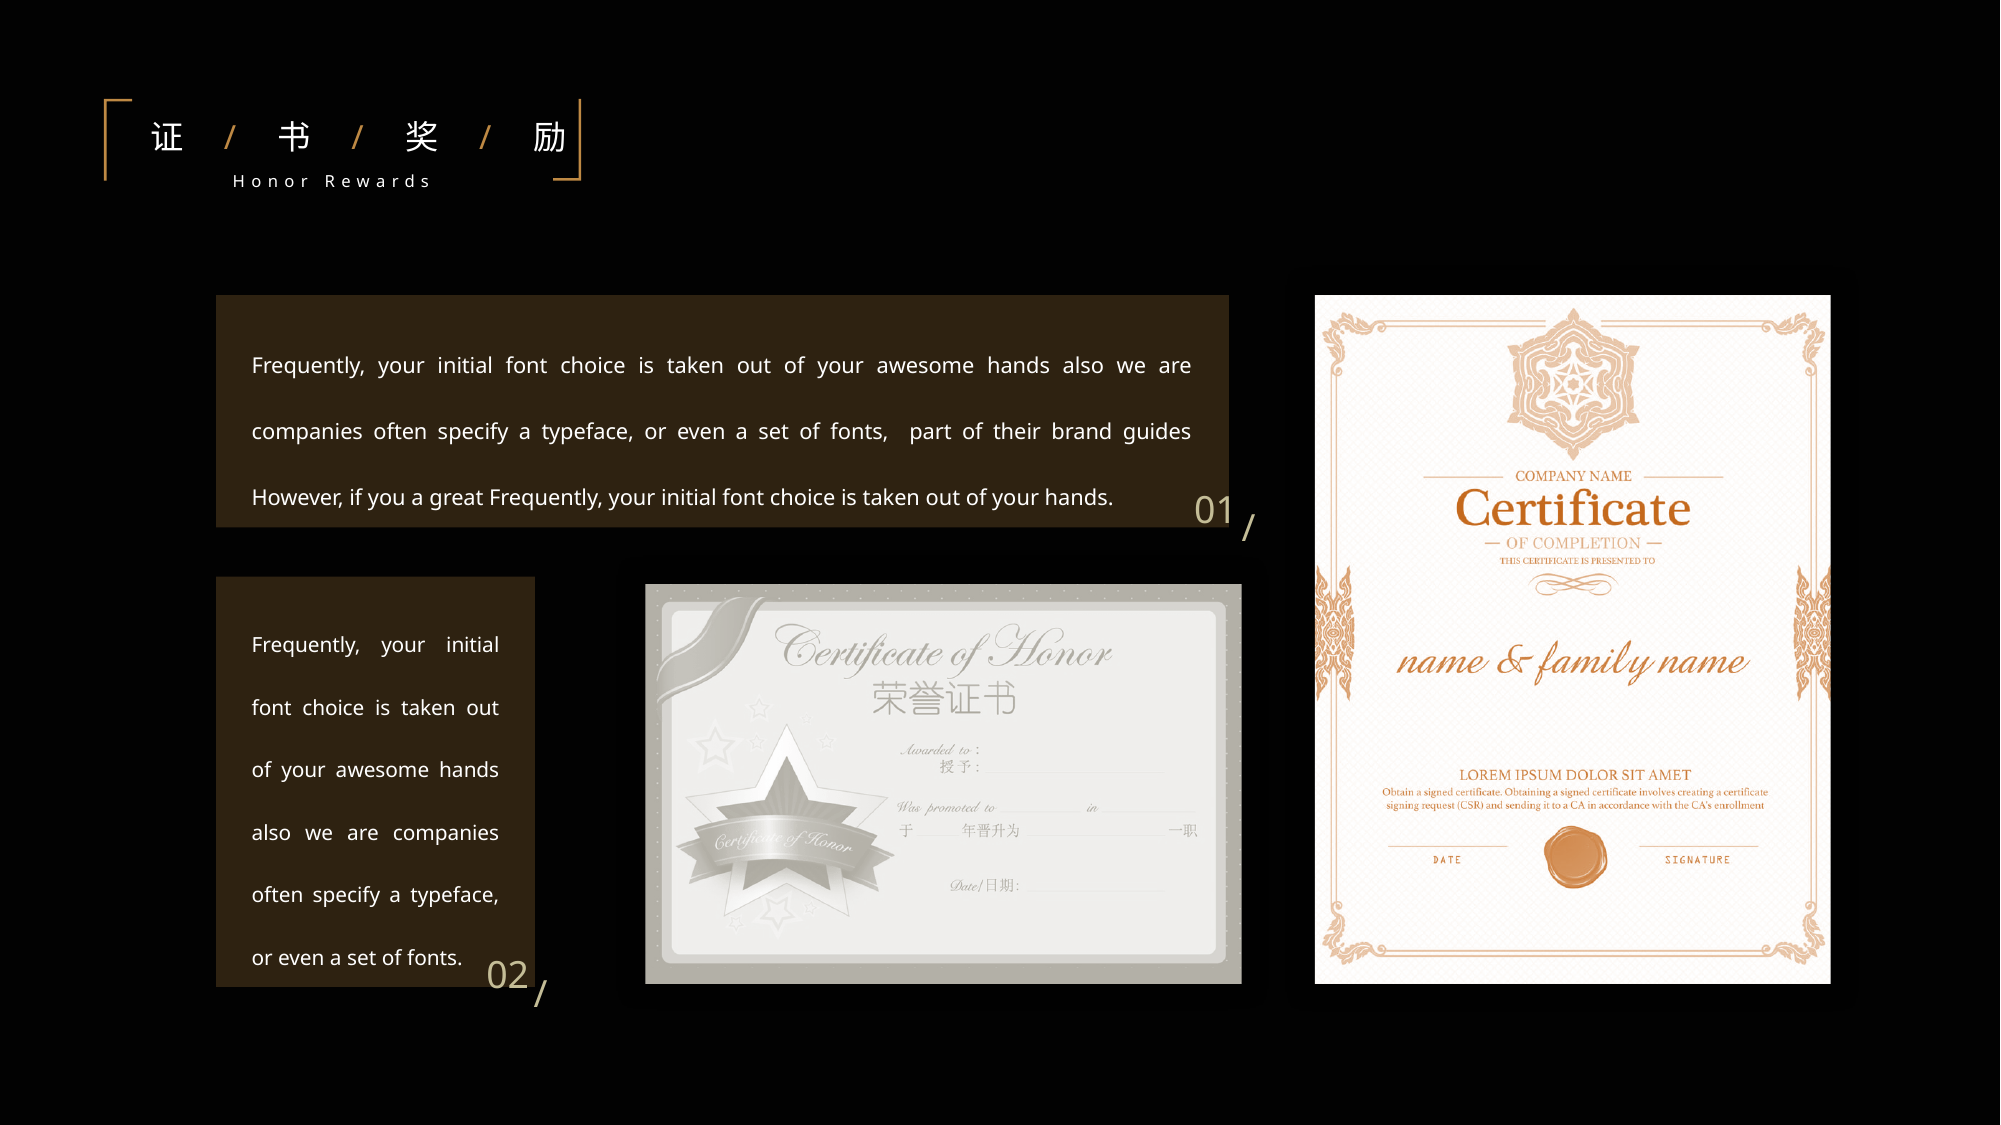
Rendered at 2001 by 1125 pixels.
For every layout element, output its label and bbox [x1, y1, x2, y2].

text_box [103, 98, 582, 199]
text_box [216, 295, 1831, 1024]
